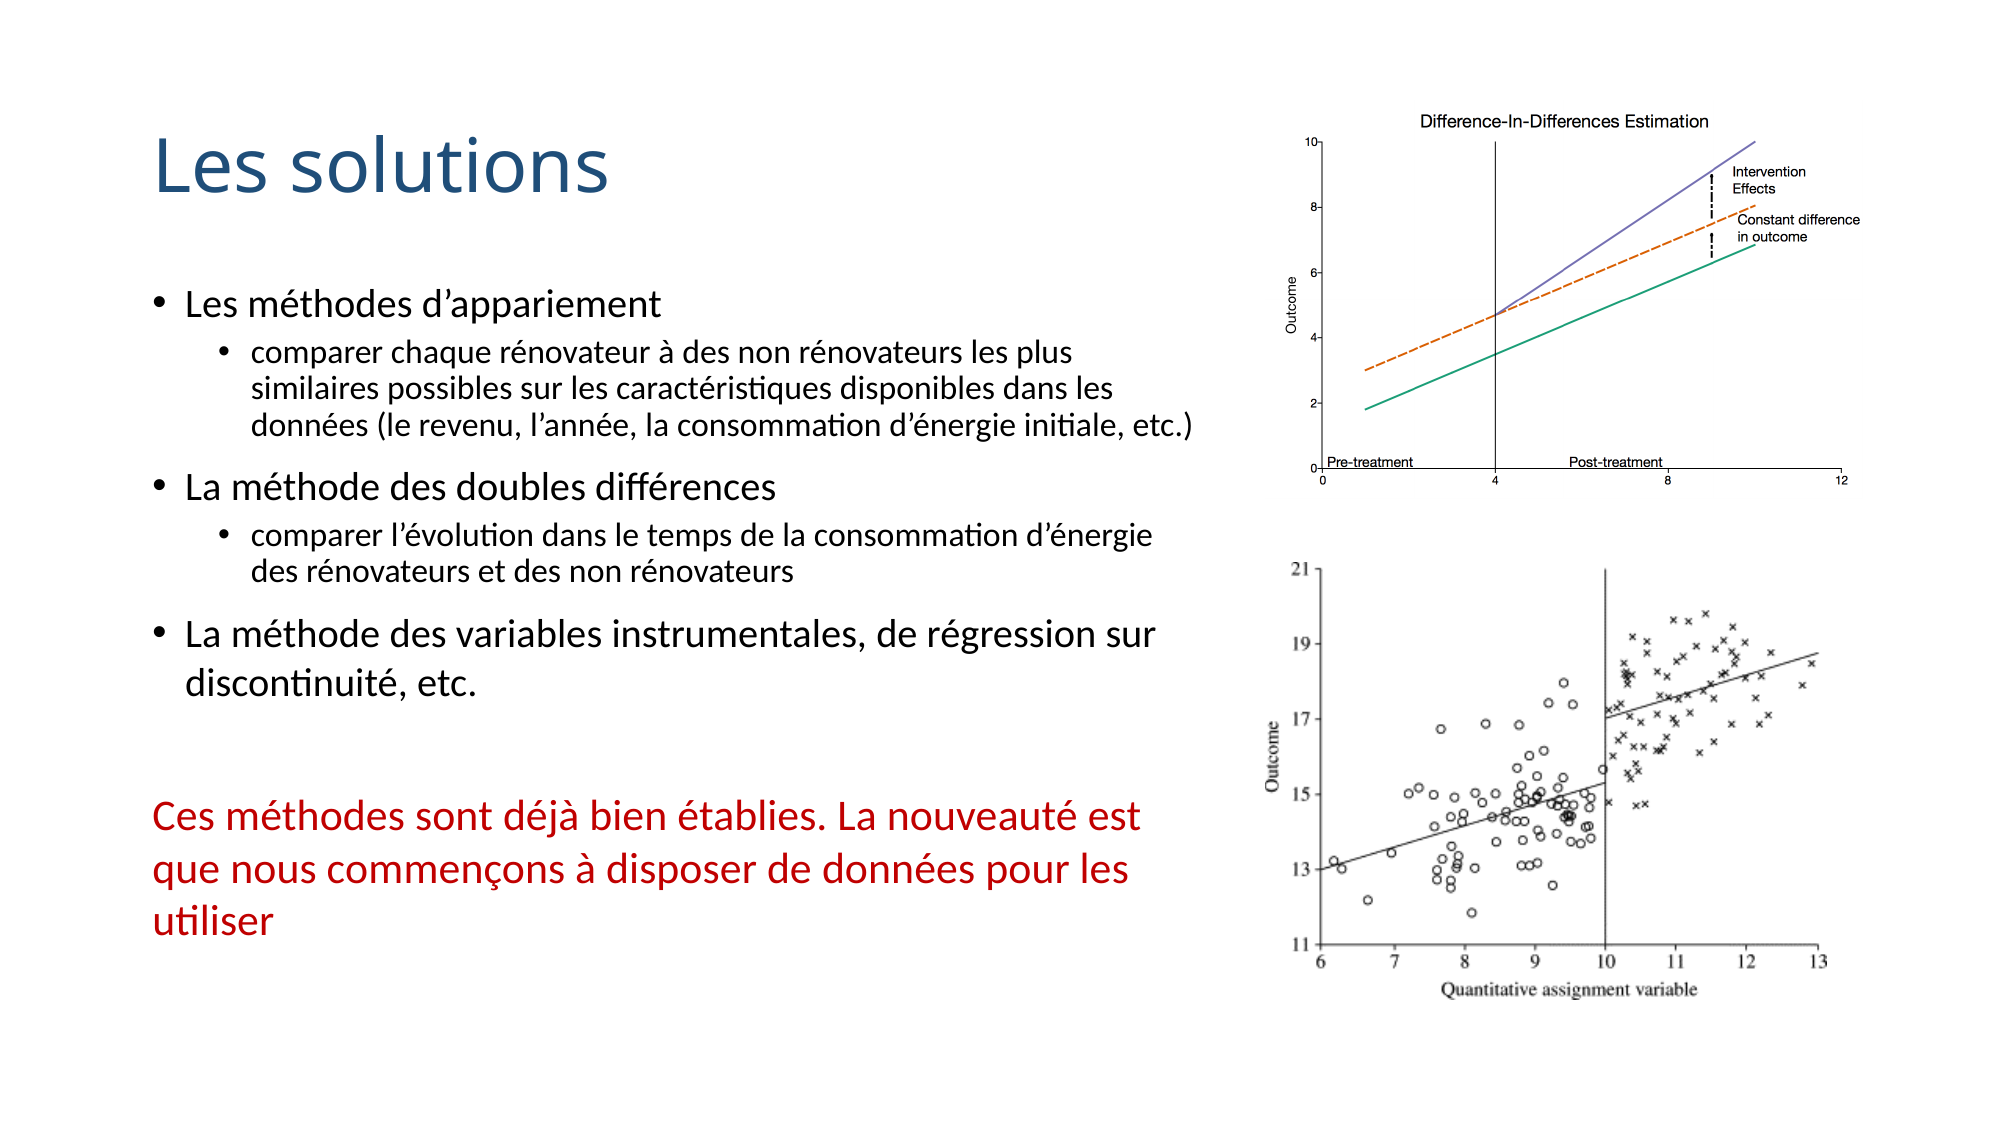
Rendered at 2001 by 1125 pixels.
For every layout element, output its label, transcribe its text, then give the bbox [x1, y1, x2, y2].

title Les solutions [137, 59, 1863, 278]
picture [1265, 100, 1863, 499]
picture [1265, 562, 1827, 1000]
list Les méthodes d’appariement comparer chaque rénovateur à des non rénovateurs les plus similaires possibles sur les caractéristiques disponibles dans les données (le revenu, l’année, la consommation d’énergie initiale, etc.) La méthode des doubles différences comparer l’évolution dans le temps de la consommation d’énergie des rénovateurs et des non rénovateurs La méthode des variables instrumentales, de régression sur discontinuité, etc. Ces méthodes sont déjà bien établies. La nouveauté est que nous commençons à disposer de données pour les utiliser [137, 269, 1217, 984]
